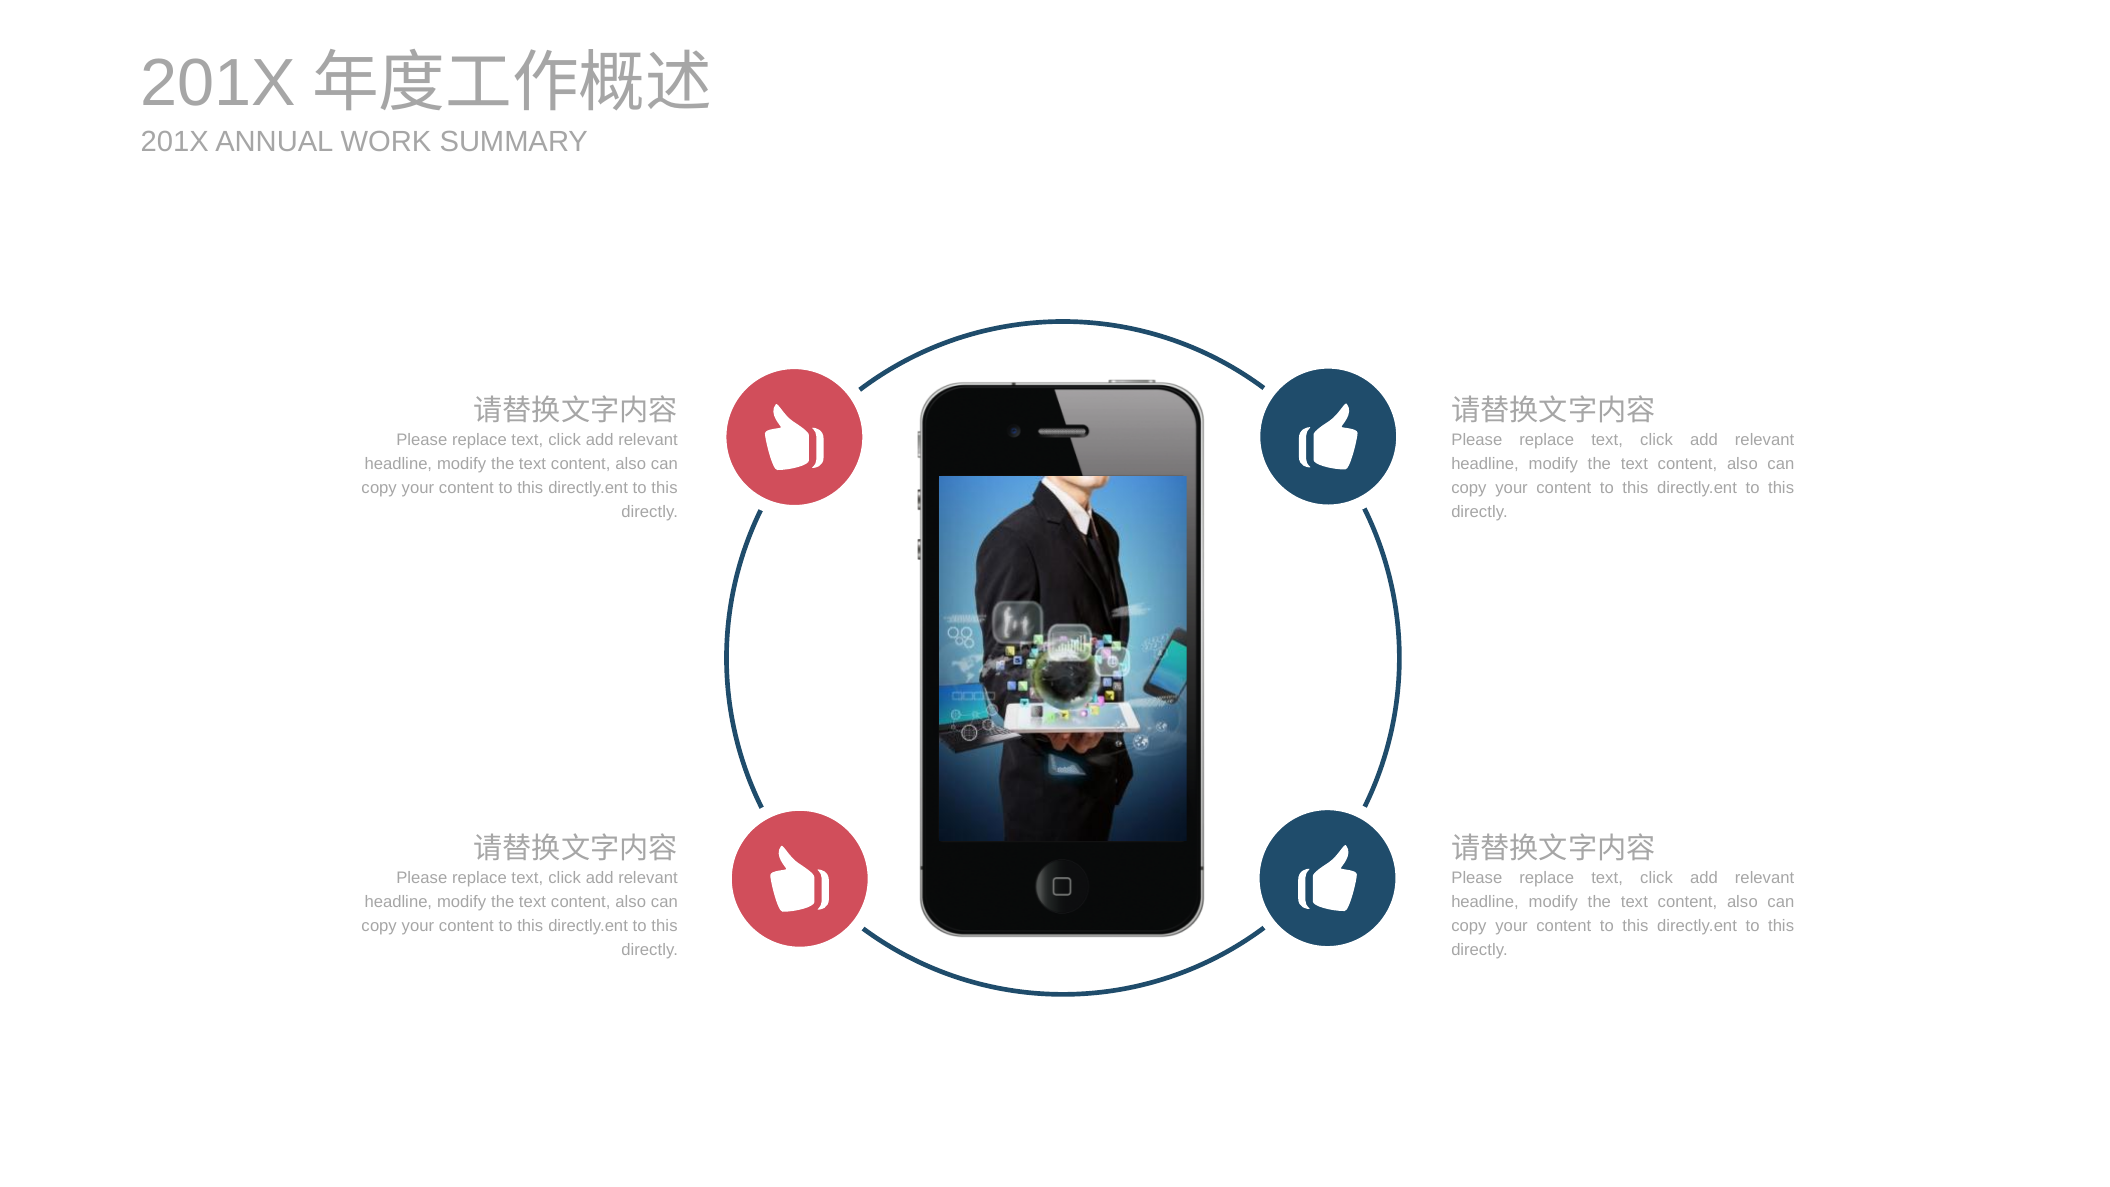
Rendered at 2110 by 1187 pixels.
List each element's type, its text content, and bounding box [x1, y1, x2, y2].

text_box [725, 804, 874, 953]
text_box 请替换文字内容 [402, 376, 693, 417]
text_box 请替换文字内容 [1436, 814, 1727, 856]
text_box Please replace text, click add relevant headline, modify the text content, also can copy your content to this directly.ent to this directly. [319, 856, 693, 973]
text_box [908, 377, 1218, 939]
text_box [1253, 803, 1402, 953]
text_box Please replace text, click add relevant headline, modify the text content, also can copy your content to this directly.ent to this directly. [1436, 856, 1810, 973]
text_box Please replace text, click add relevant headline, modify the text content, also can copy your content to this directly.ent to this directly. [319, 417, 693, 535]
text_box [720, 362, 869, 512]
text_box 201X ANNUAL WORK SUMMARY [140, 122, 602, 158]
text_box 201X年度工作概述 [140, 38, 789, 119]
text_box [725, 320, 1401, 996]
text_box 请替换文字内容 [1436, 376, 1727, 417]
text_box Please replace text, click add relevant headline, modify the text content, also can copy your content to this directly.ent to this directly. [1436, 417, 1810, 535]
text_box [1254, 362, 1403, 511]
text_box 请替换文字内容 [402, 814, 693, 856]
